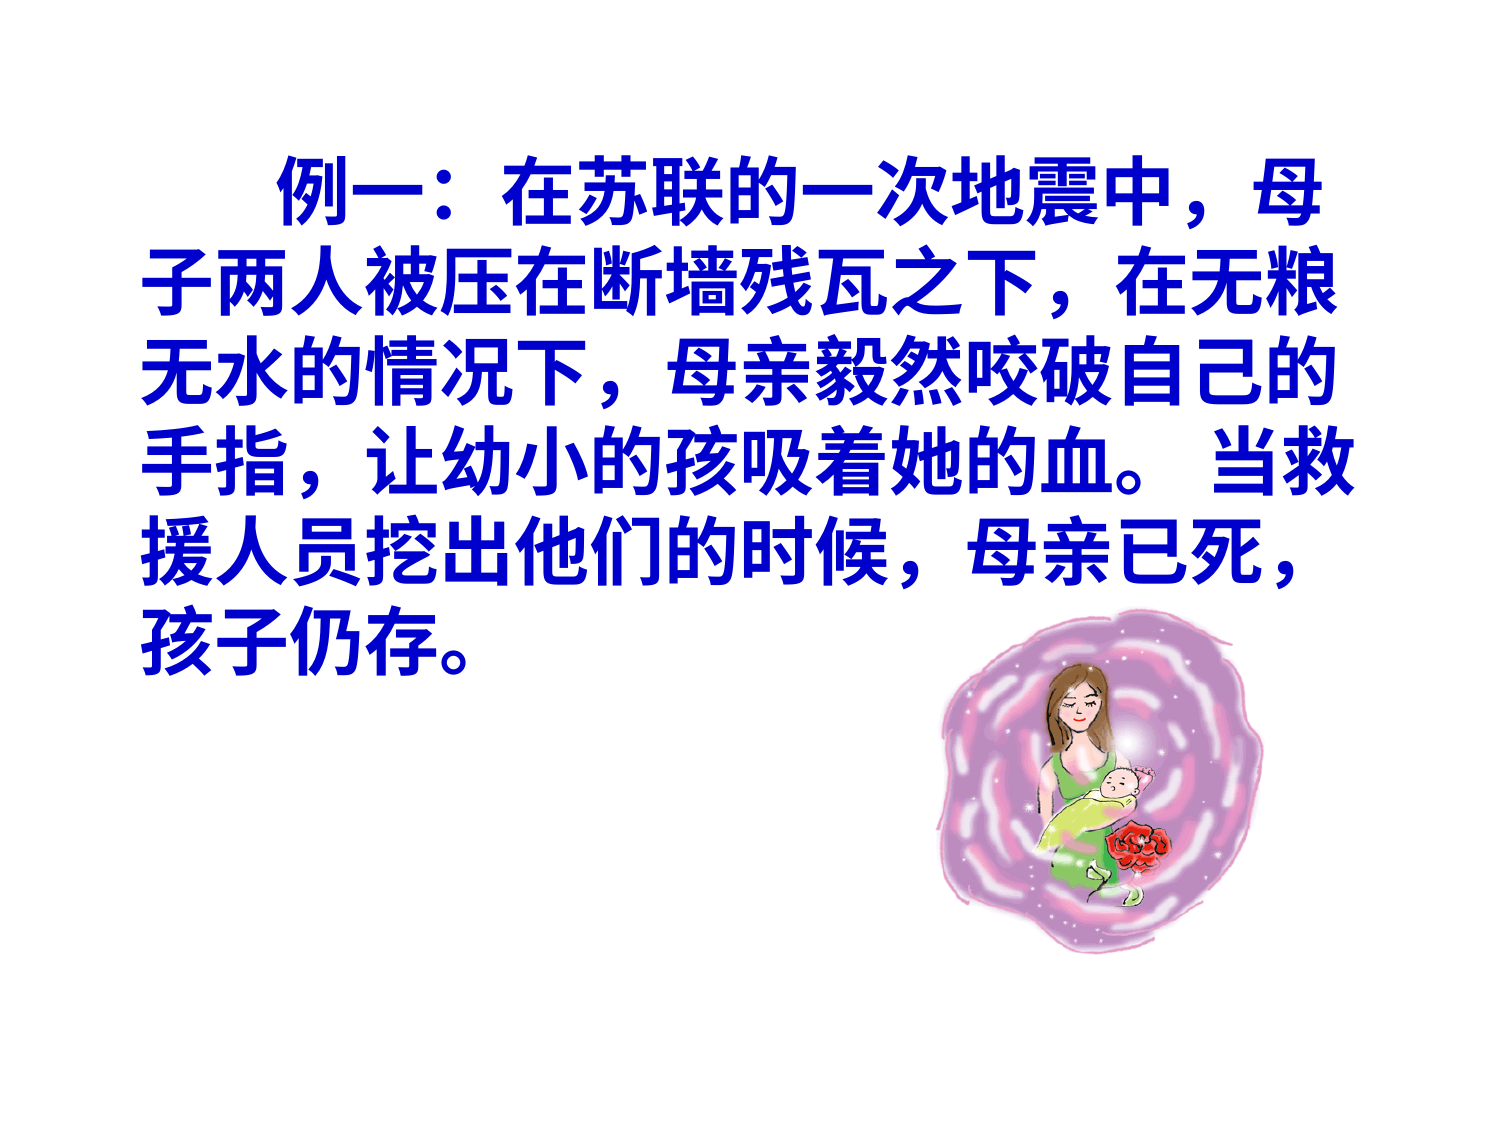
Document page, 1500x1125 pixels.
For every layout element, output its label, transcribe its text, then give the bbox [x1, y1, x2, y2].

picture [930, 606, 1274, 960]
text_box 例一：在苏联的一次地震中，母子两人被压在断墙残瓦之下，在无粮无水的情况下，母亲毅然咬破自己的手指，让幼小的孩吸着她的血。 当救援人员挖出他们的时候，母亲已死，孩子仍存。 [124, 137, 1400, 693]
